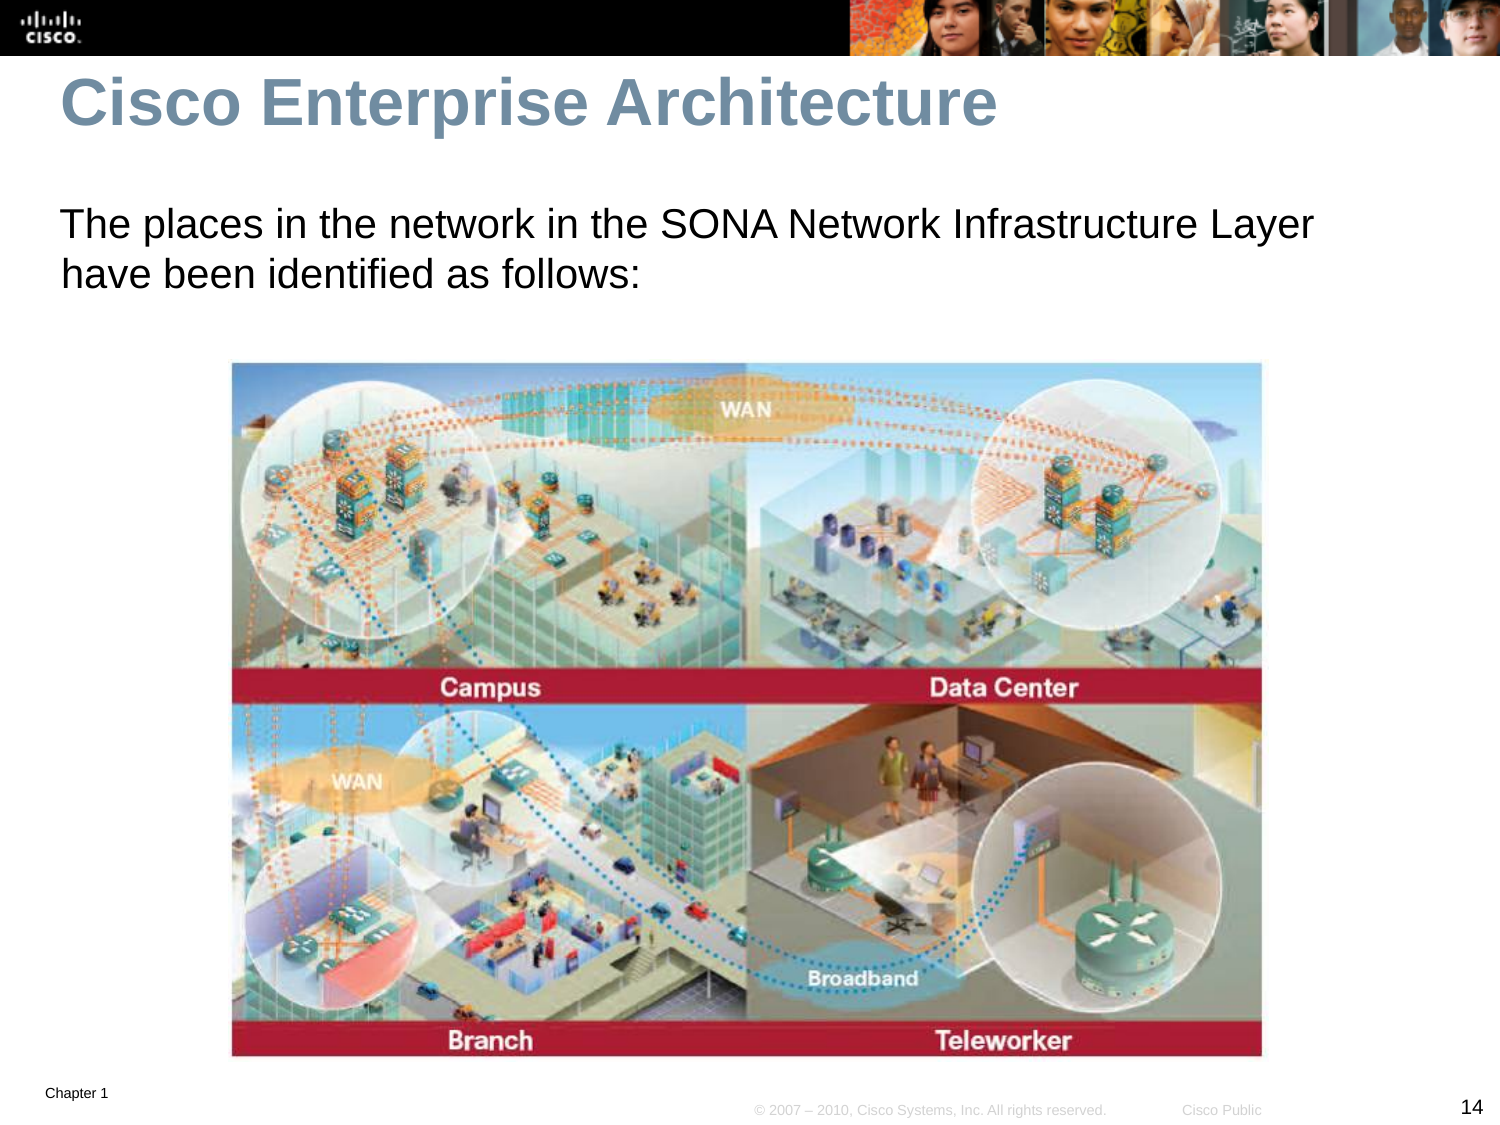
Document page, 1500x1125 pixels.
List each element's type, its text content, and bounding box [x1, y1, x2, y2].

picture [0, 0, 1500, 56]
picture [228, 359, 1269, 1063]
title Cisco Enterprise Architecture [45, 60, 1444, 182]
list The places in the network in the SONA Network Infrastructure Layer have been identified as follows: [45, 190, 1428, 318]
